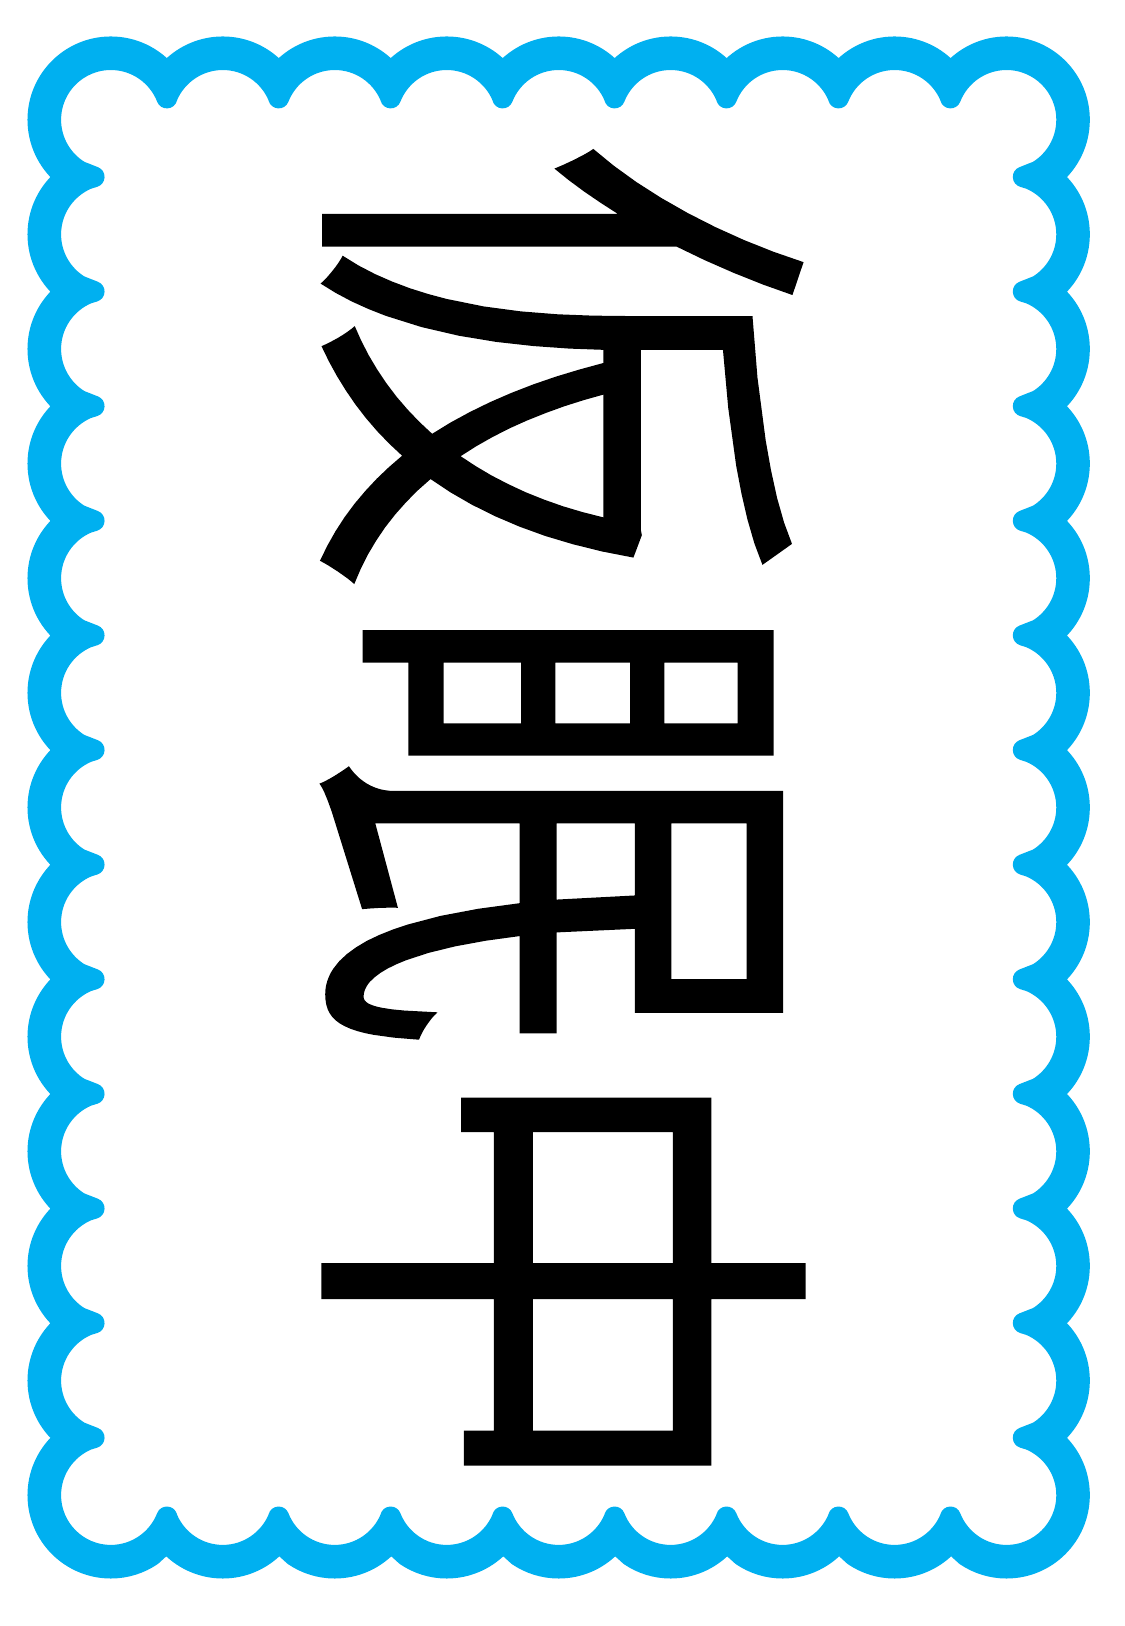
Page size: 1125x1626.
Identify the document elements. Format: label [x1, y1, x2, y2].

text_box [35, 44, 1082, 1571]
